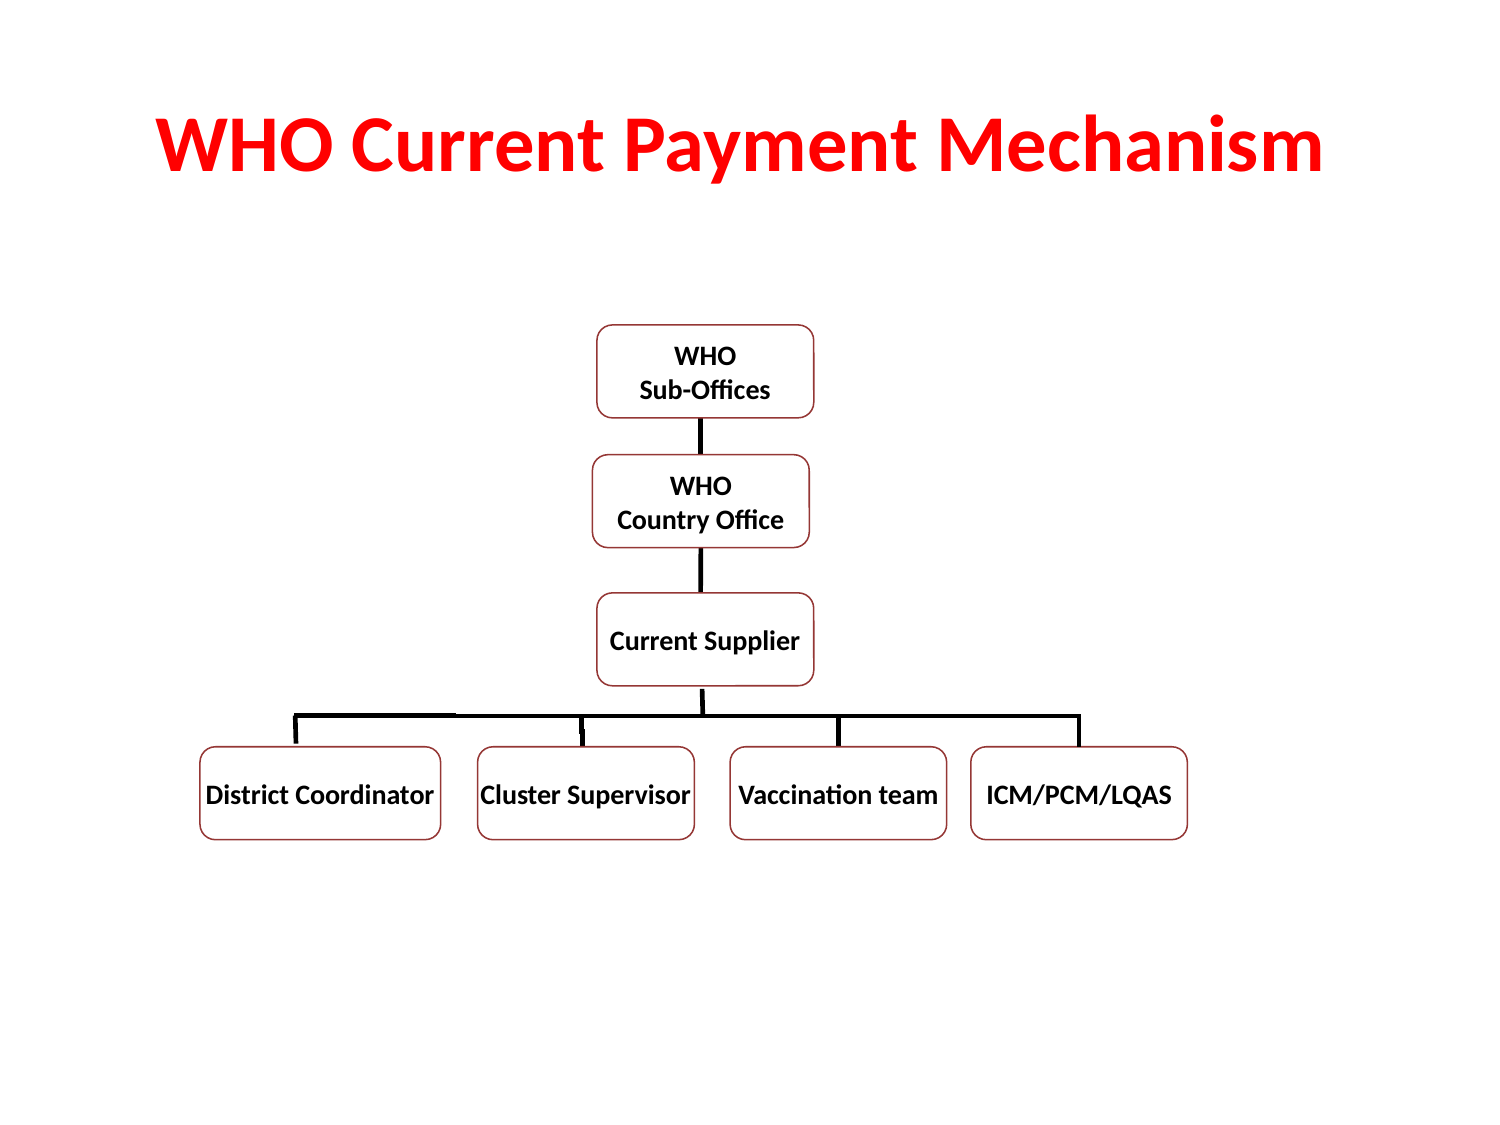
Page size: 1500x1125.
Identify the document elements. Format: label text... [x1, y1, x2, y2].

title WHO Current Payment Mechanism [75, 45, 1425, 233]
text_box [199, 324, 1188, 840]
